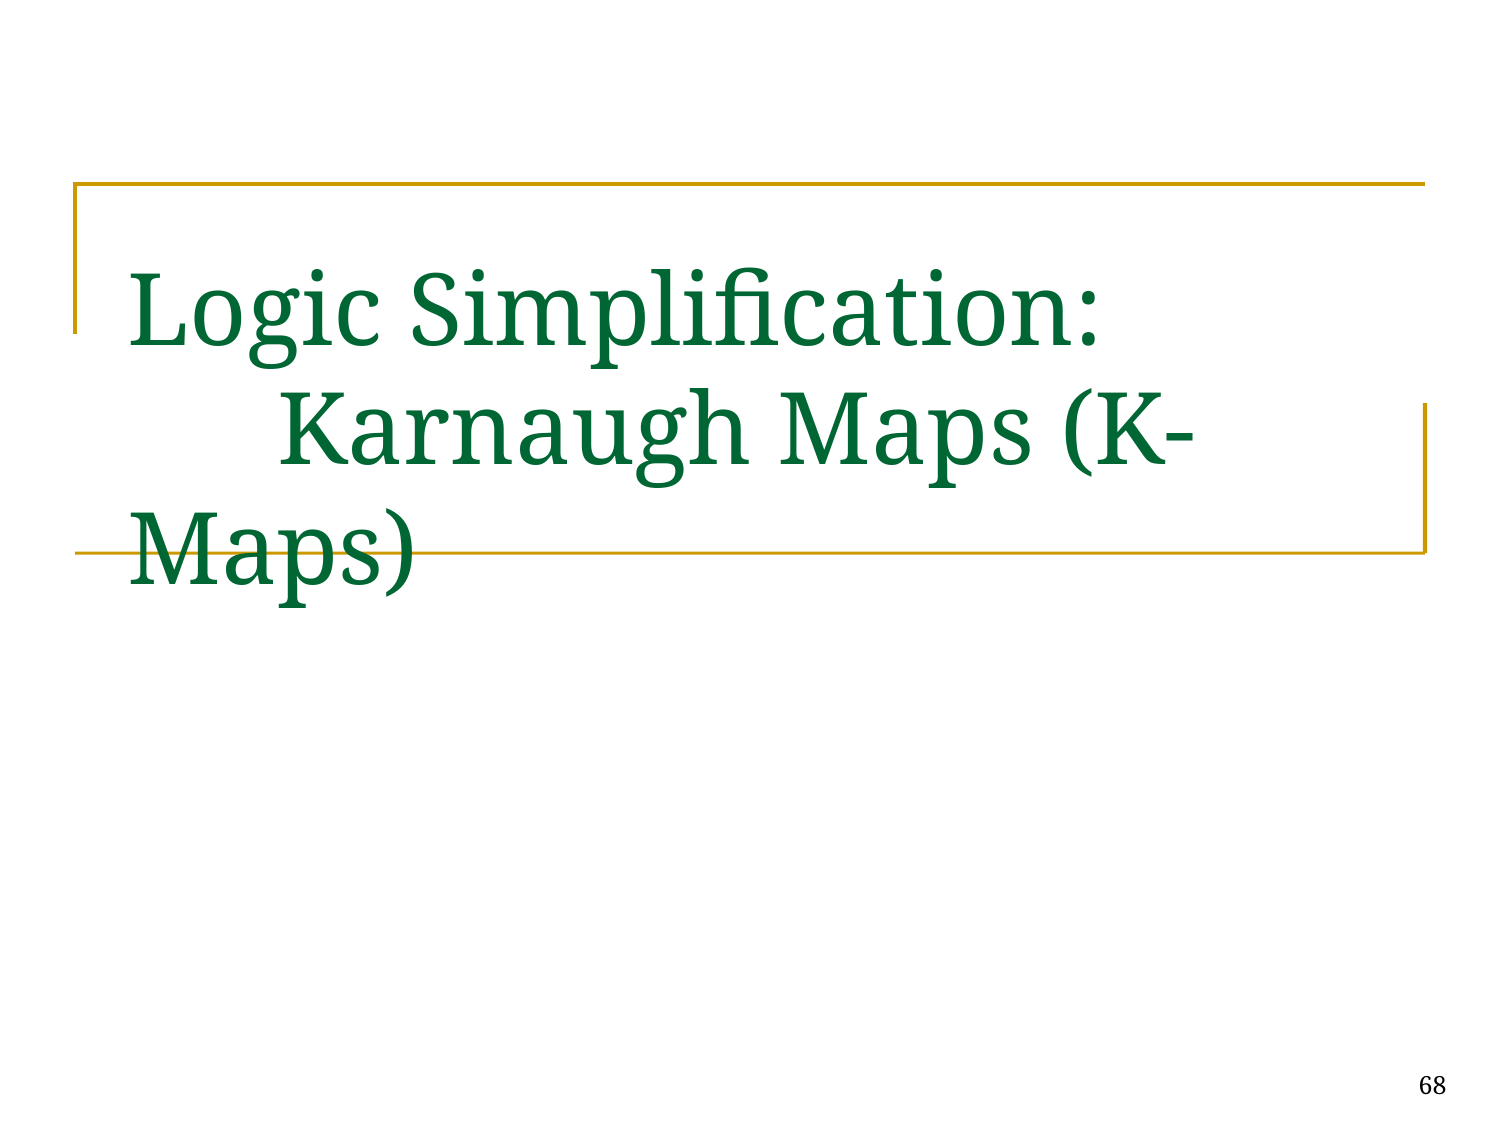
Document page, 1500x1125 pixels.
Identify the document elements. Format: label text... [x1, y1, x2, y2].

title Logic Simplification: Karnaugh Maps (K-Maps) [112, 237, 1413, 525]
slide_number 68 [1111, 1036, 1462, 1112]
